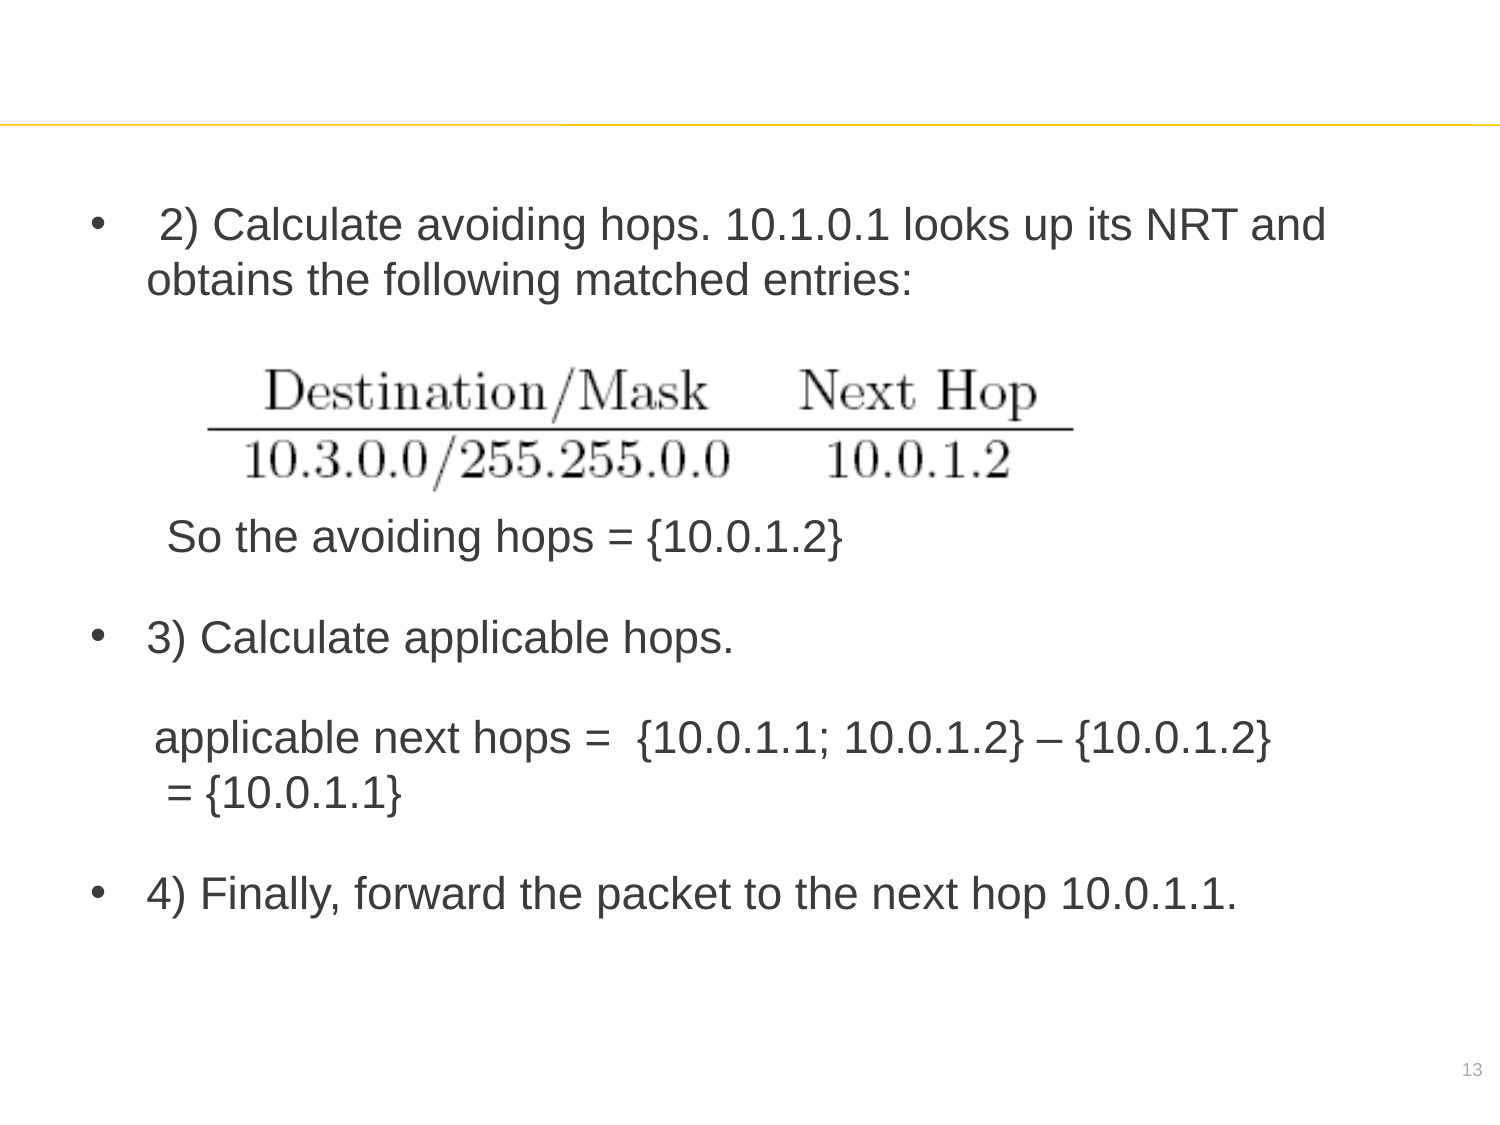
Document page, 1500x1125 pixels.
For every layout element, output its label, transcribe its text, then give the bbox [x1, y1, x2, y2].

picture [170, 349, 1110, 504]
list 2) Calculate avoiding hops. 10.1.0.1 looks up its NRT and obtains the following matched entries: So the avoiding hops = {10.0.1.2} 3) Calculate applicable hops. applicable next hops = {10.0.1.1; 10.0.1.2} – {10.0.1.2} = {10.0.1.1} 4) Finally, forward the packet to the next hop 10.0.1.1. [75, 187, 1425, 1050]
slide_number 13 [1446, 1049, 1500, 1088]
